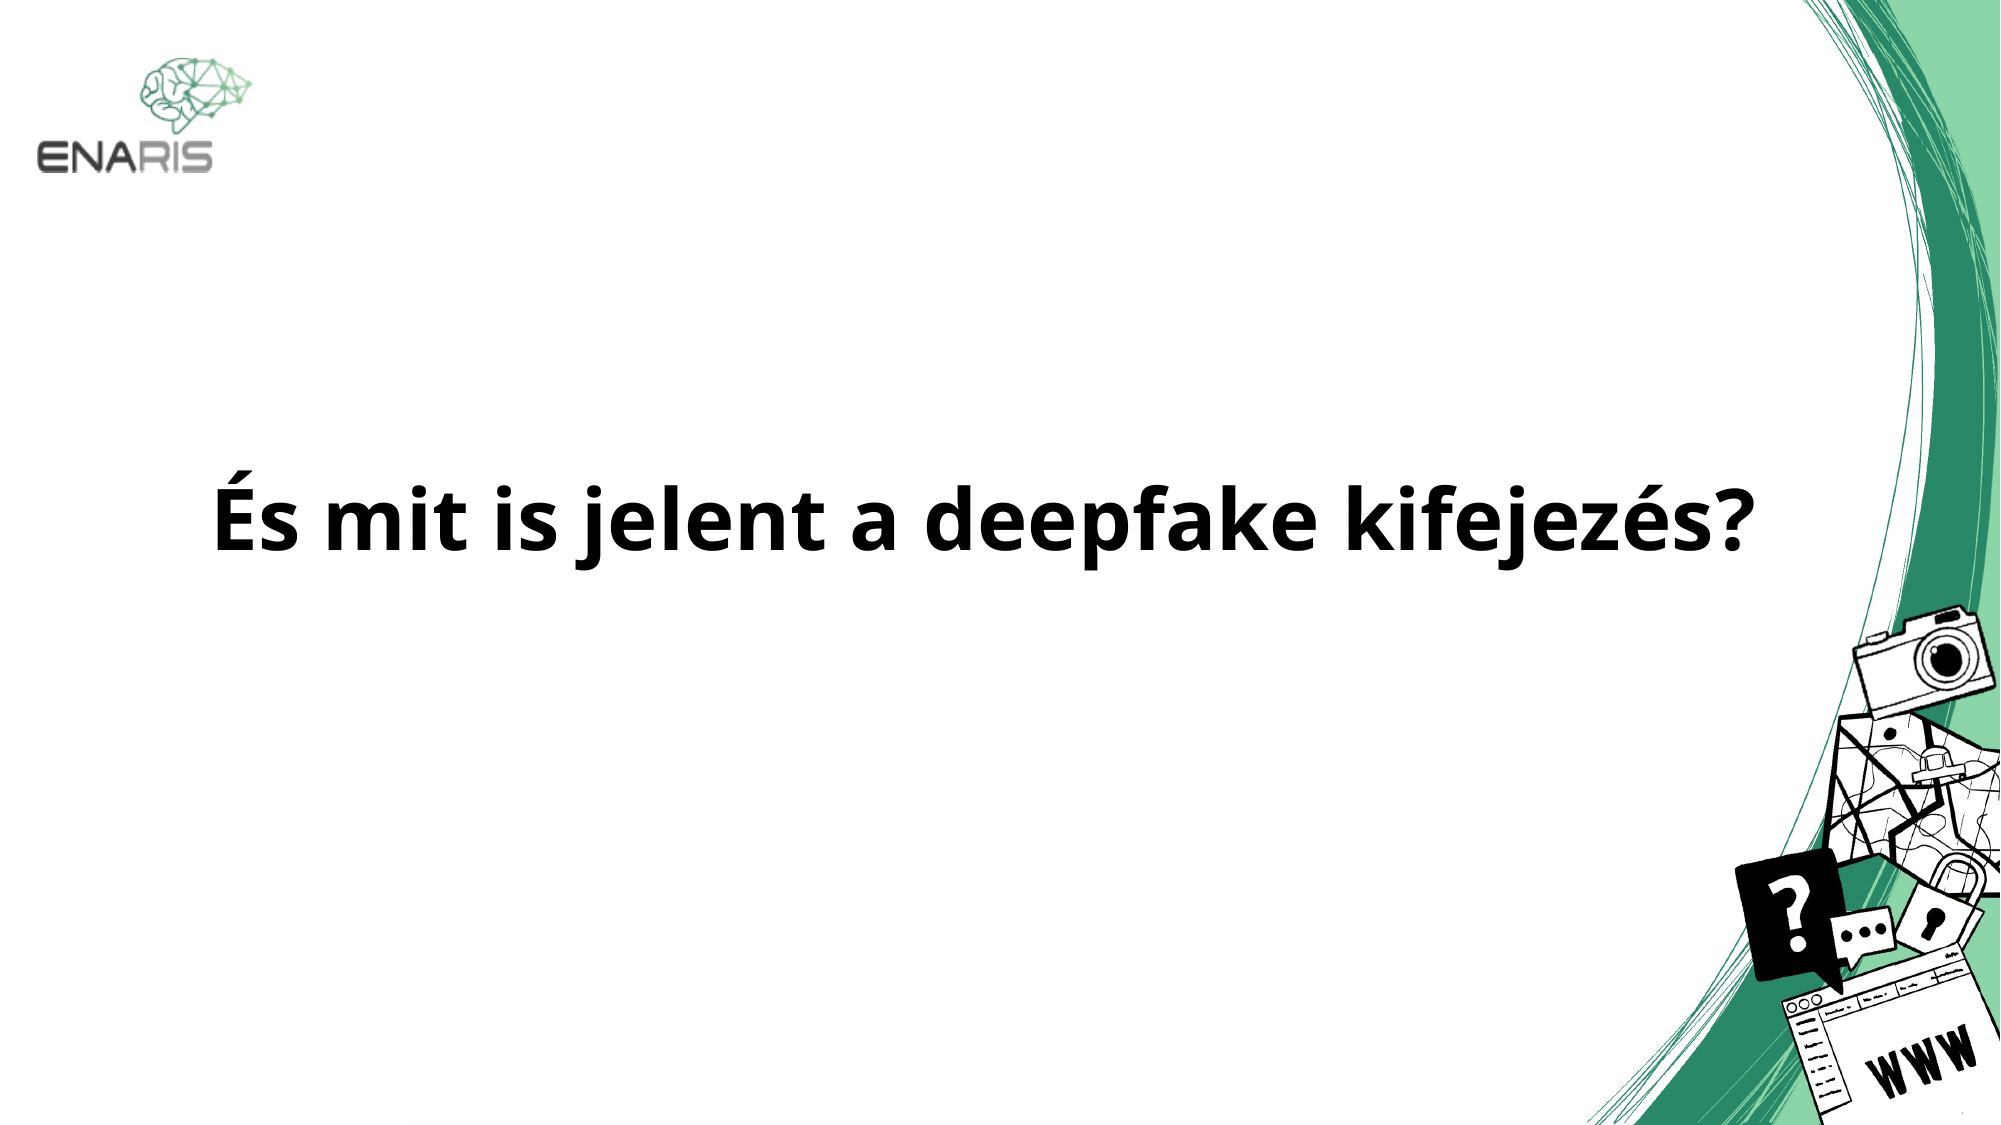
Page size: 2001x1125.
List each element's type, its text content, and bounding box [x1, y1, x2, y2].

picture [37, 58, 254, 173]
picture [408, 0, 2000, 1125]
title És mit is jelent a deepfake kifejezés? [195, 453, 1805, 672]
